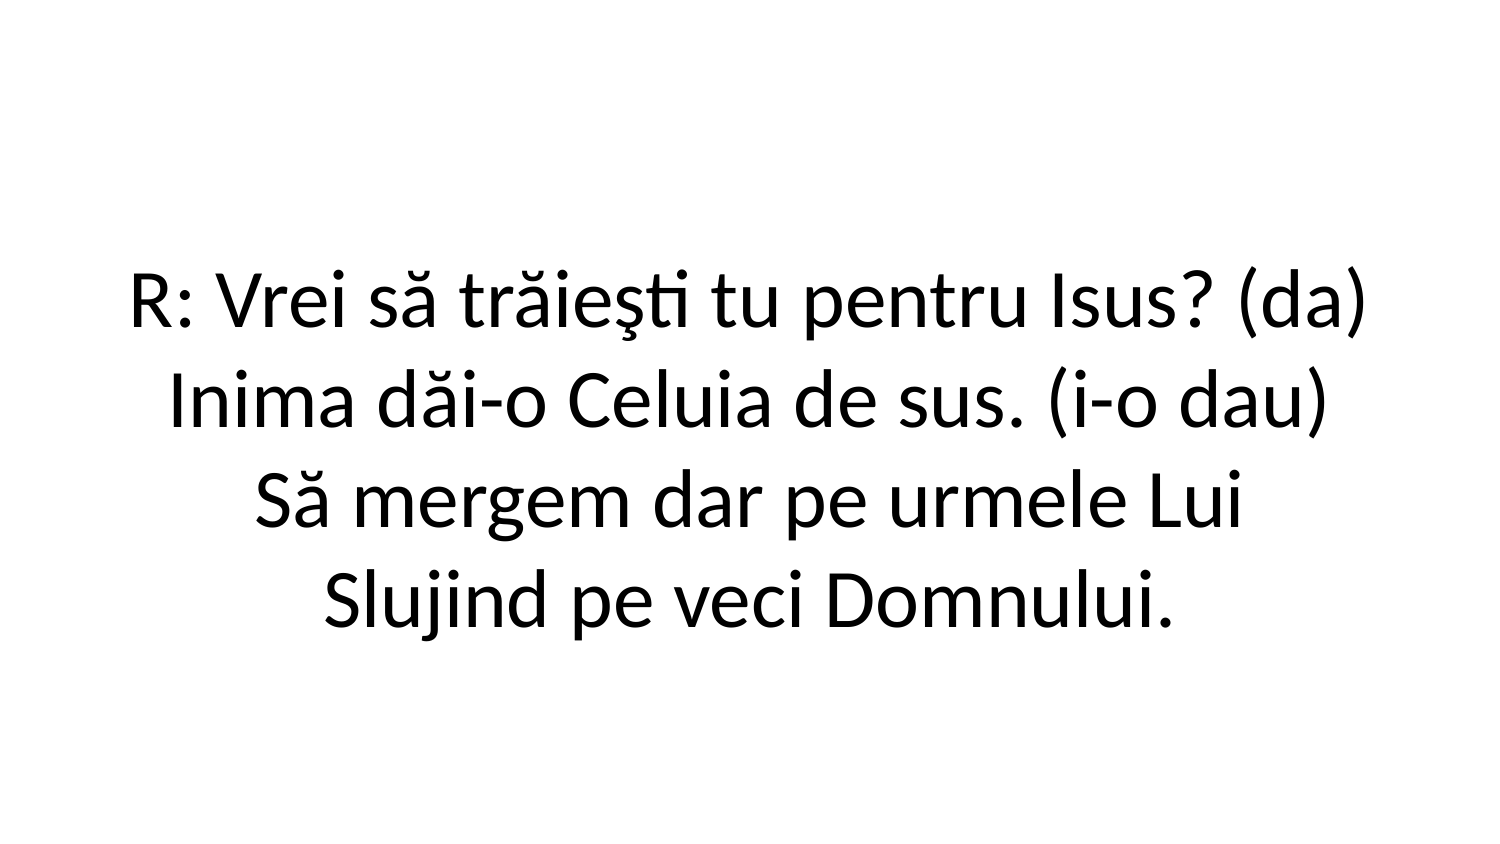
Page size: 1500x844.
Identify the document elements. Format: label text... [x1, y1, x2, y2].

text_box R: Vrei să trăieşti tu pentru Isus? (da) Inima dăi-o Celuia de sus. (i-o dau) Să mergem dar pe urmele Lui Slujind pe veci Domnului. [114, 192, 1386, 652]
